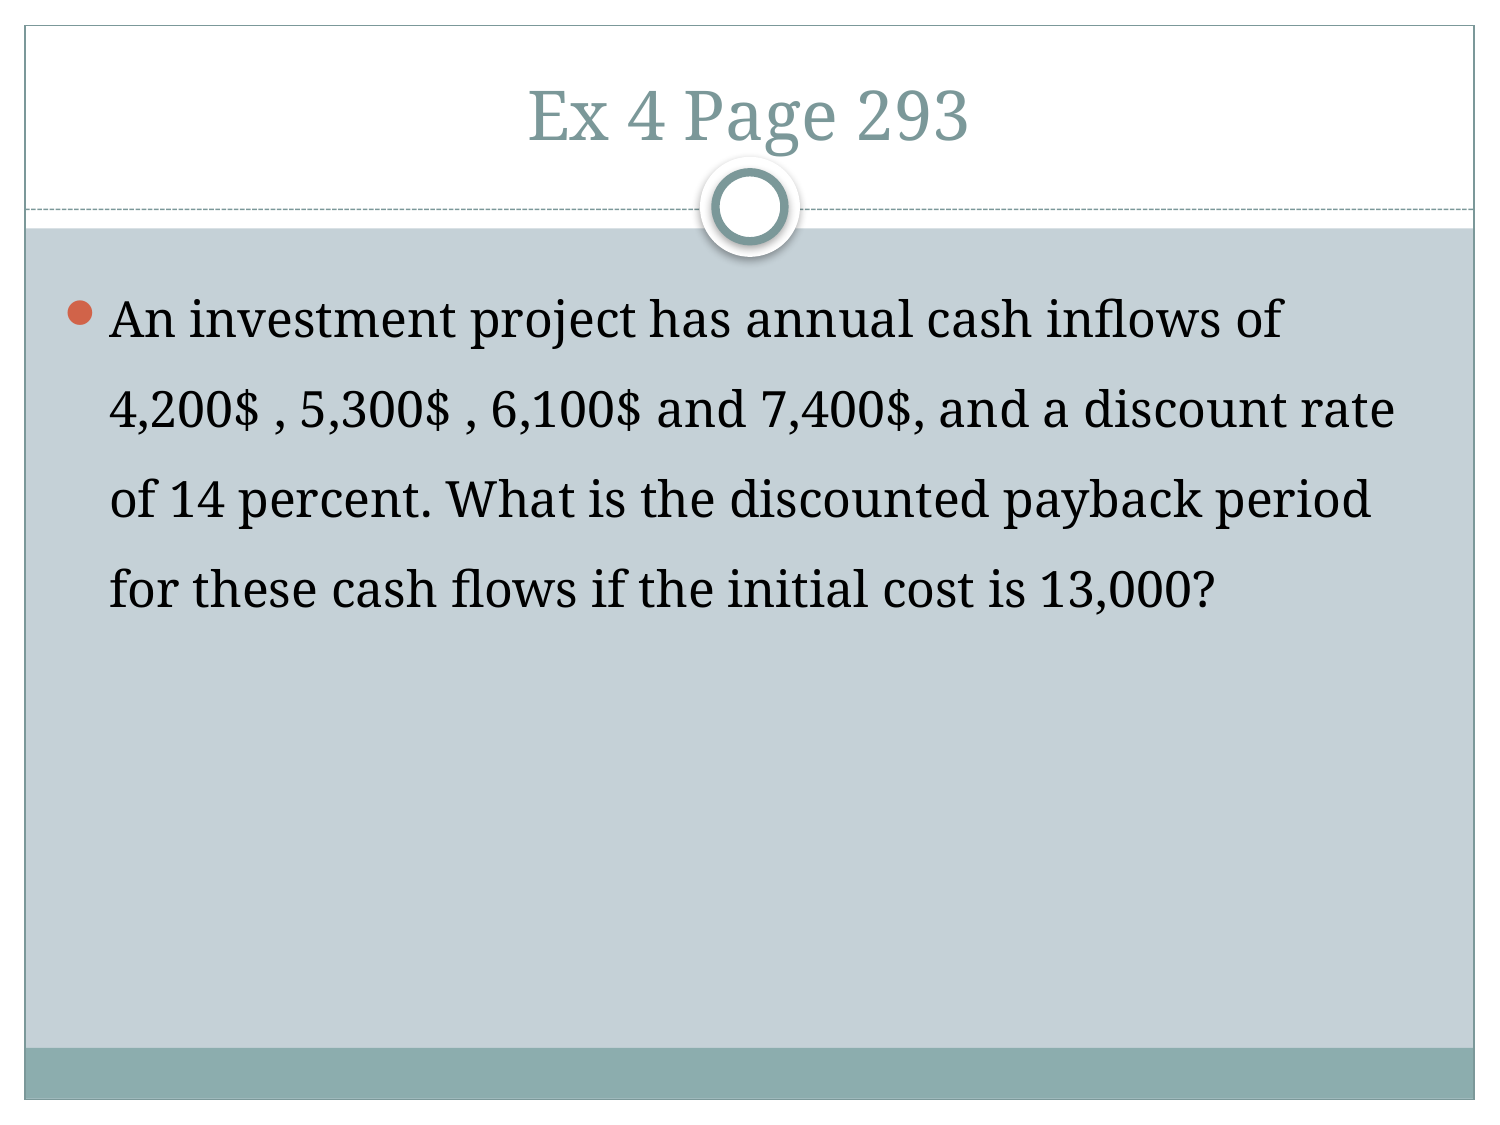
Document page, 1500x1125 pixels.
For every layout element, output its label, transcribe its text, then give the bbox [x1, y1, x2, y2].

list An investment project has annual cash inflows of 4,200$ , 5,300$ , 6,100$ and 7,400$, and a discount rate of 14 percent. What is the discounted payback period for these cash flows if the initial cost is 13,000? [49, 250, 1445, 1001]
title Ex 4 Page 293 [49, 37, 1450, 162]
